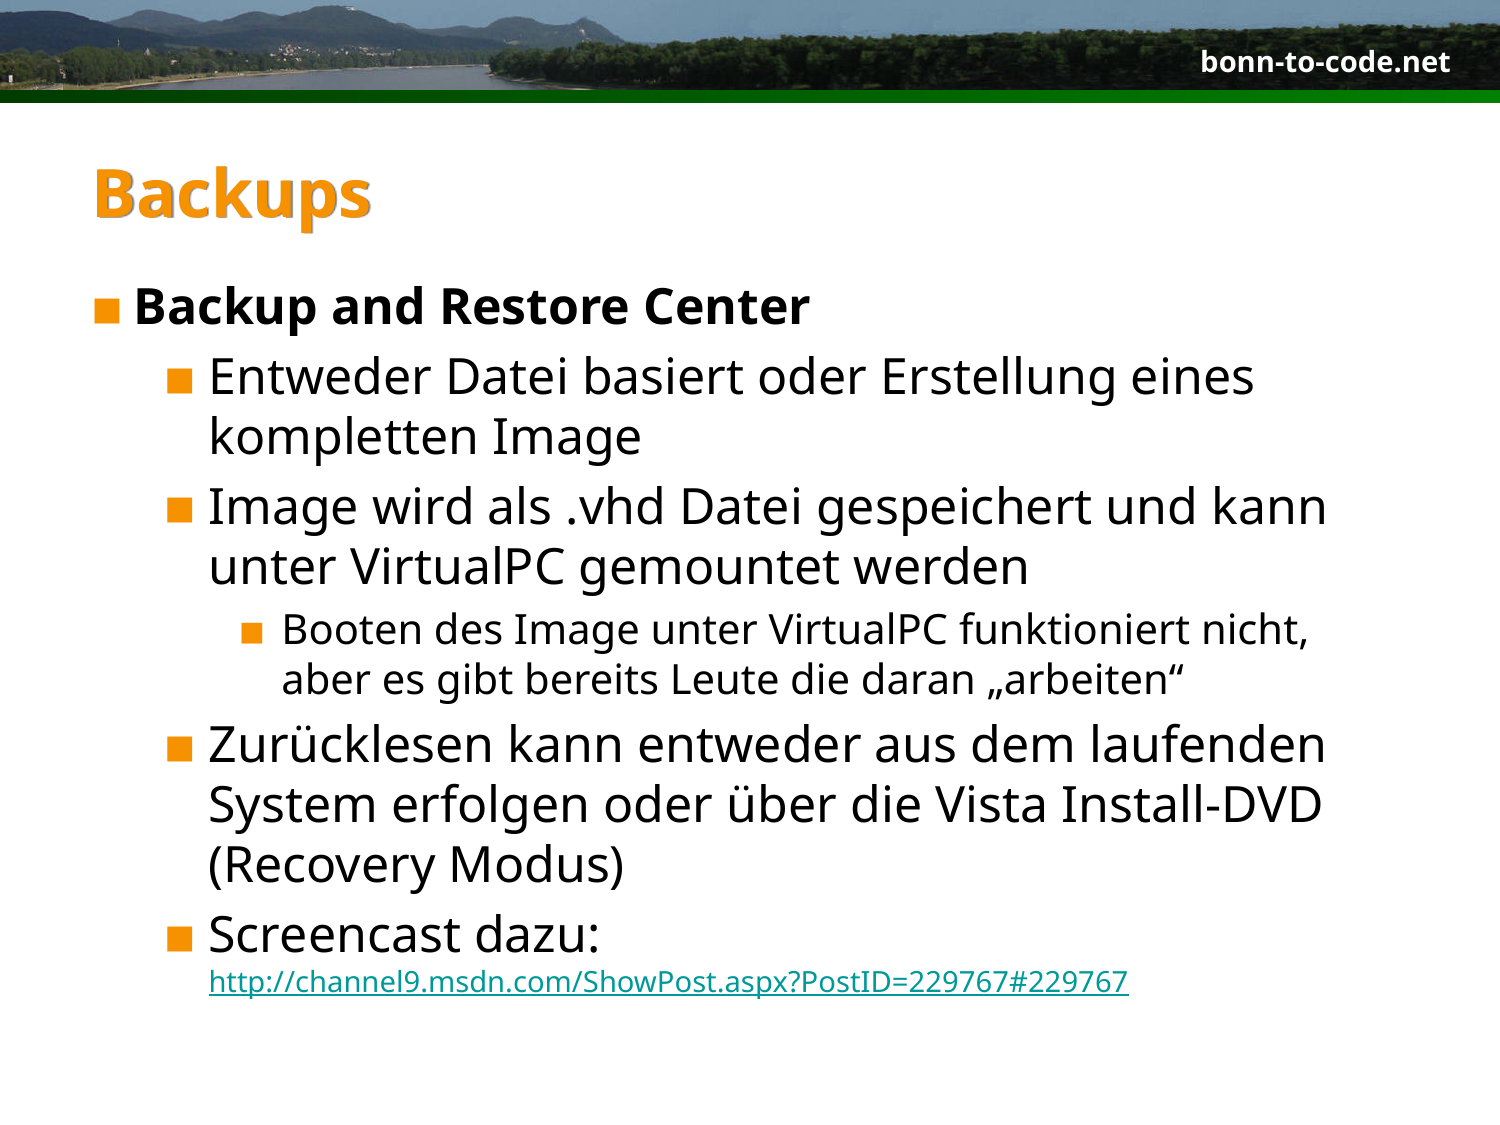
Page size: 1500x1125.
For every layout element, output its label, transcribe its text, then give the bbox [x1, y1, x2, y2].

picture [0, 0, 1500, 90]
list Backup and Restore Center Entweder Datei basiert oder Erstellung eines kompletten Image Image wird als .vhd Datei gespeichert und kann unter VirtualPC gemountet werden Booten des Image unter VirtualPC funktioniert nicht, aber es gibt bereits Leute die daran „arbeiten“ Zurücklesen kann entweder aus dem laufenden System erfolgen oder über die Vista Install-DVD (Recovery Modus) Screencast dazu: http://channel9.msdn.com/ShowPost.aspx?PostID=229767#229767 [74, 266, 1426, 1095]
title Backups [76, 113, 1428, 268]
